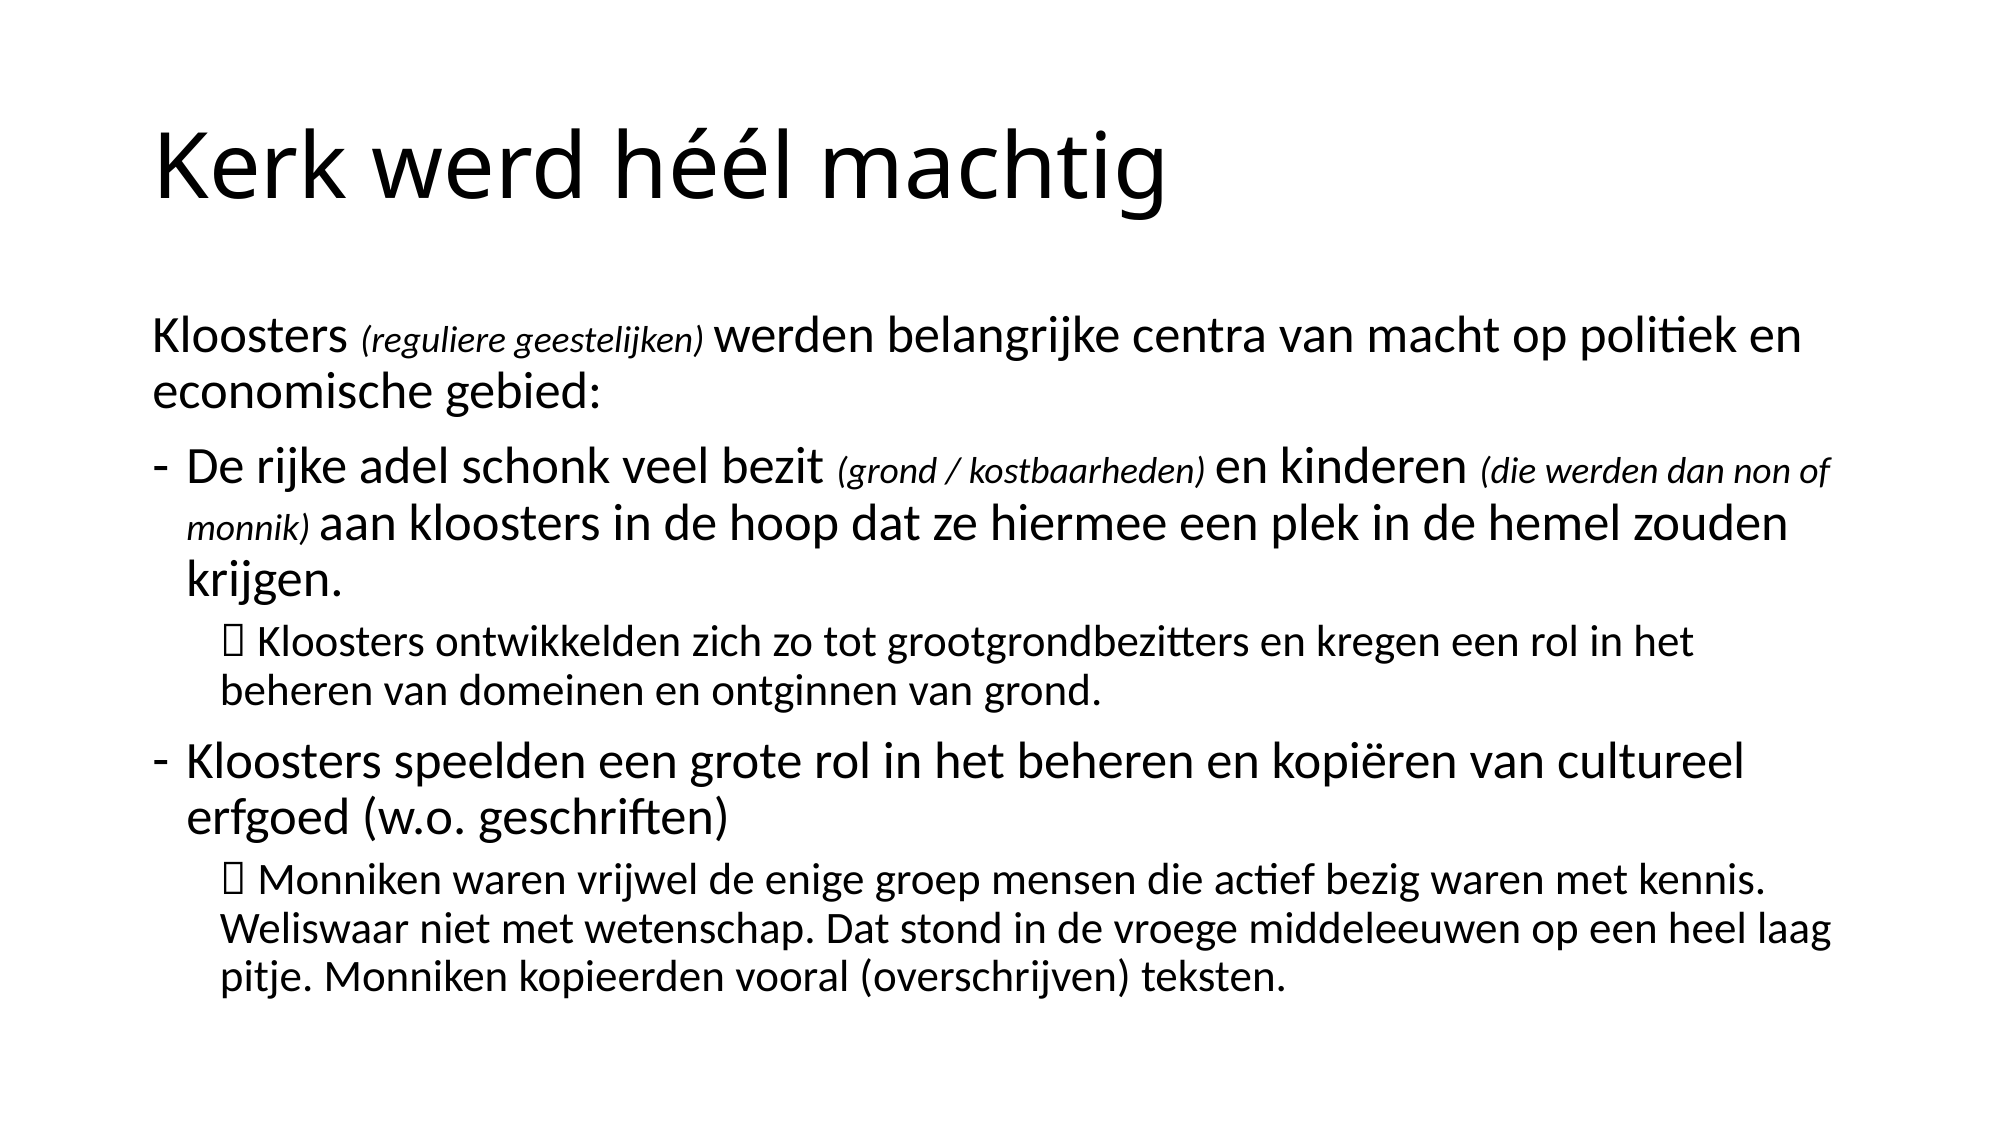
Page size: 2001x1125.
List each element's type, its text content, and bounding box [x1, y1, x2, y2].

list Kloosters (reguliere geestelijken) werden belangrijke centra van macht op politiek en economische gebied: De rijke adel schonk veel bezit (grond / kostbaarheden) en kinderen (die werden dan non of monnik) aan kloosters in de hoop dat ze hiermee een plek in de hemel zouden krijgen.  Kloosters ontwikkelden zich zo tot grootgrondbezitters en kregen een rol in het beheren van domeinen en ontginnen van grond. Kloosters speelden een grote rol in het beheren en kopiëren van cultureel erfgoed (w.o. geschriften)  Monniken waren vrijwel de enige groep mensen die actief bezig waren met kennis. Weliswaar niet met wetenschap. Dat stond in de vroege middeleeuwen op een heel laag pitje. Monniken kopieerden vooral (overschrijven) teksten. [137, 299, 1863, 1014]
title Kerk werd héél machtig [137, 59, 1863, 278]
